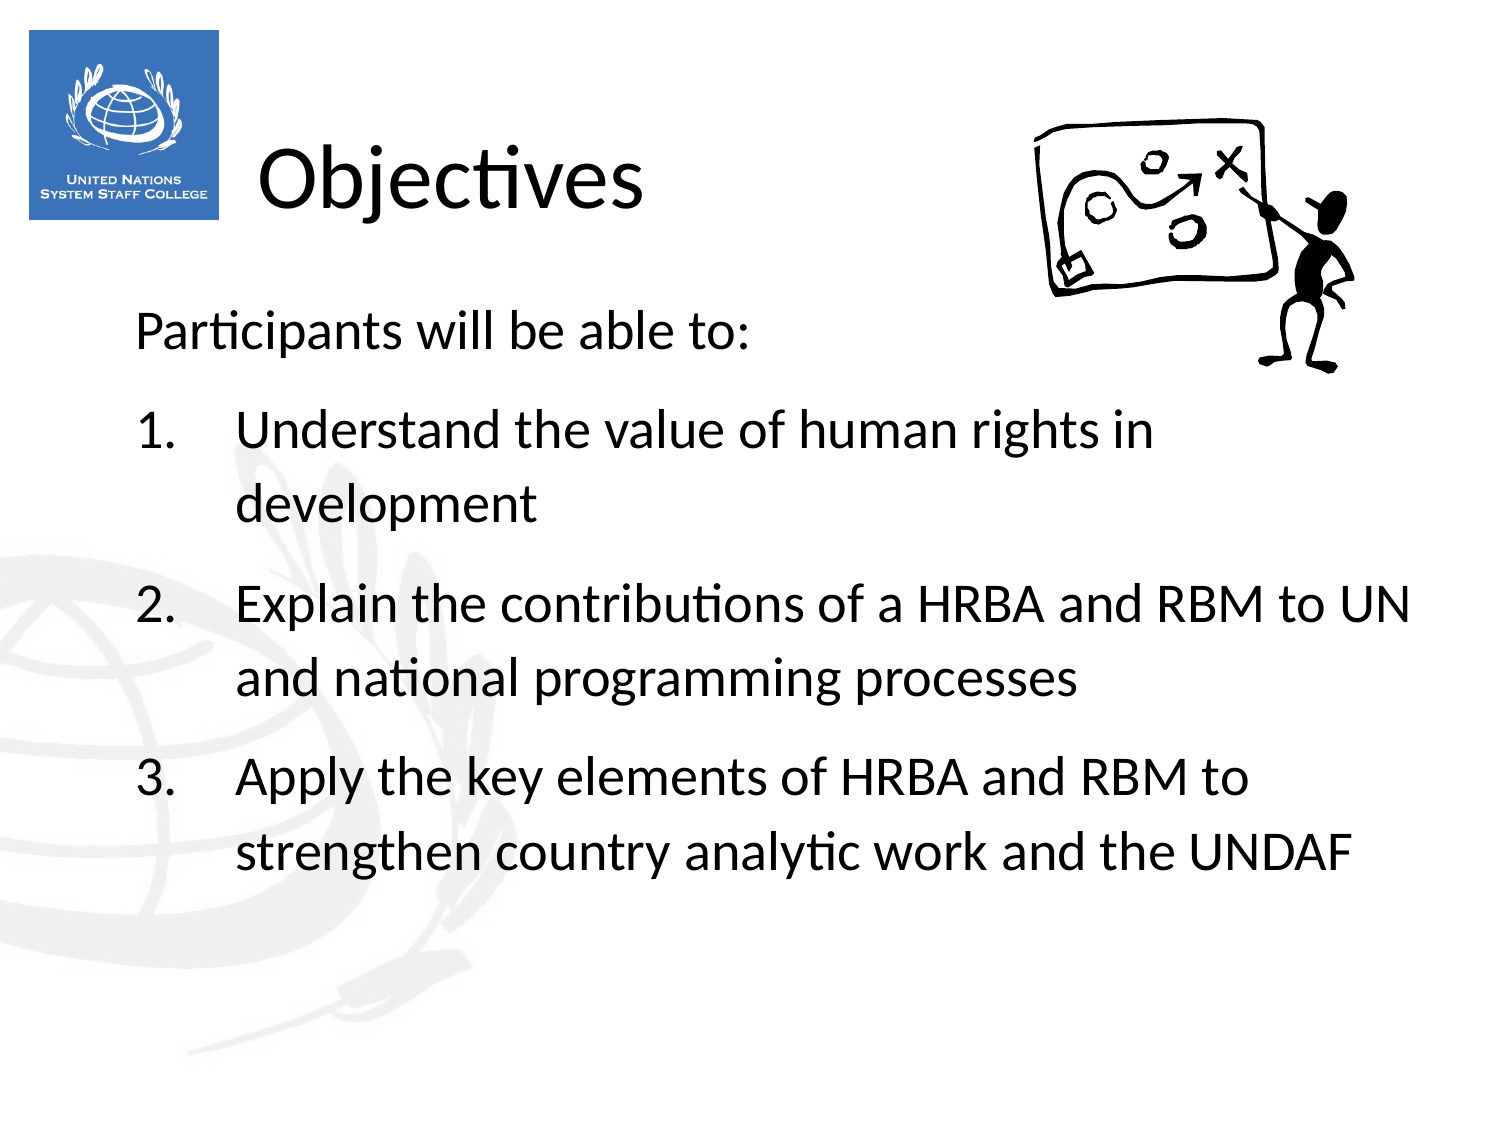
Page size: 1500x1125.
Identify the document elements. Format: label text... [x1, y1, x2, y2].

picture [29, 30, 219, 220]
list Participants will be able to: Understand the value of human rights in development Explain the contributions of a HRBA and RBM to UN and national programming processes Apply the key elements of HRBA and RBM to strengthen country analytic work and the UNDAF [88, 278, 1436, 1036]
picture [1033, 117, 1355, 374]
title Objectives [241, 77, 1376, 266]
